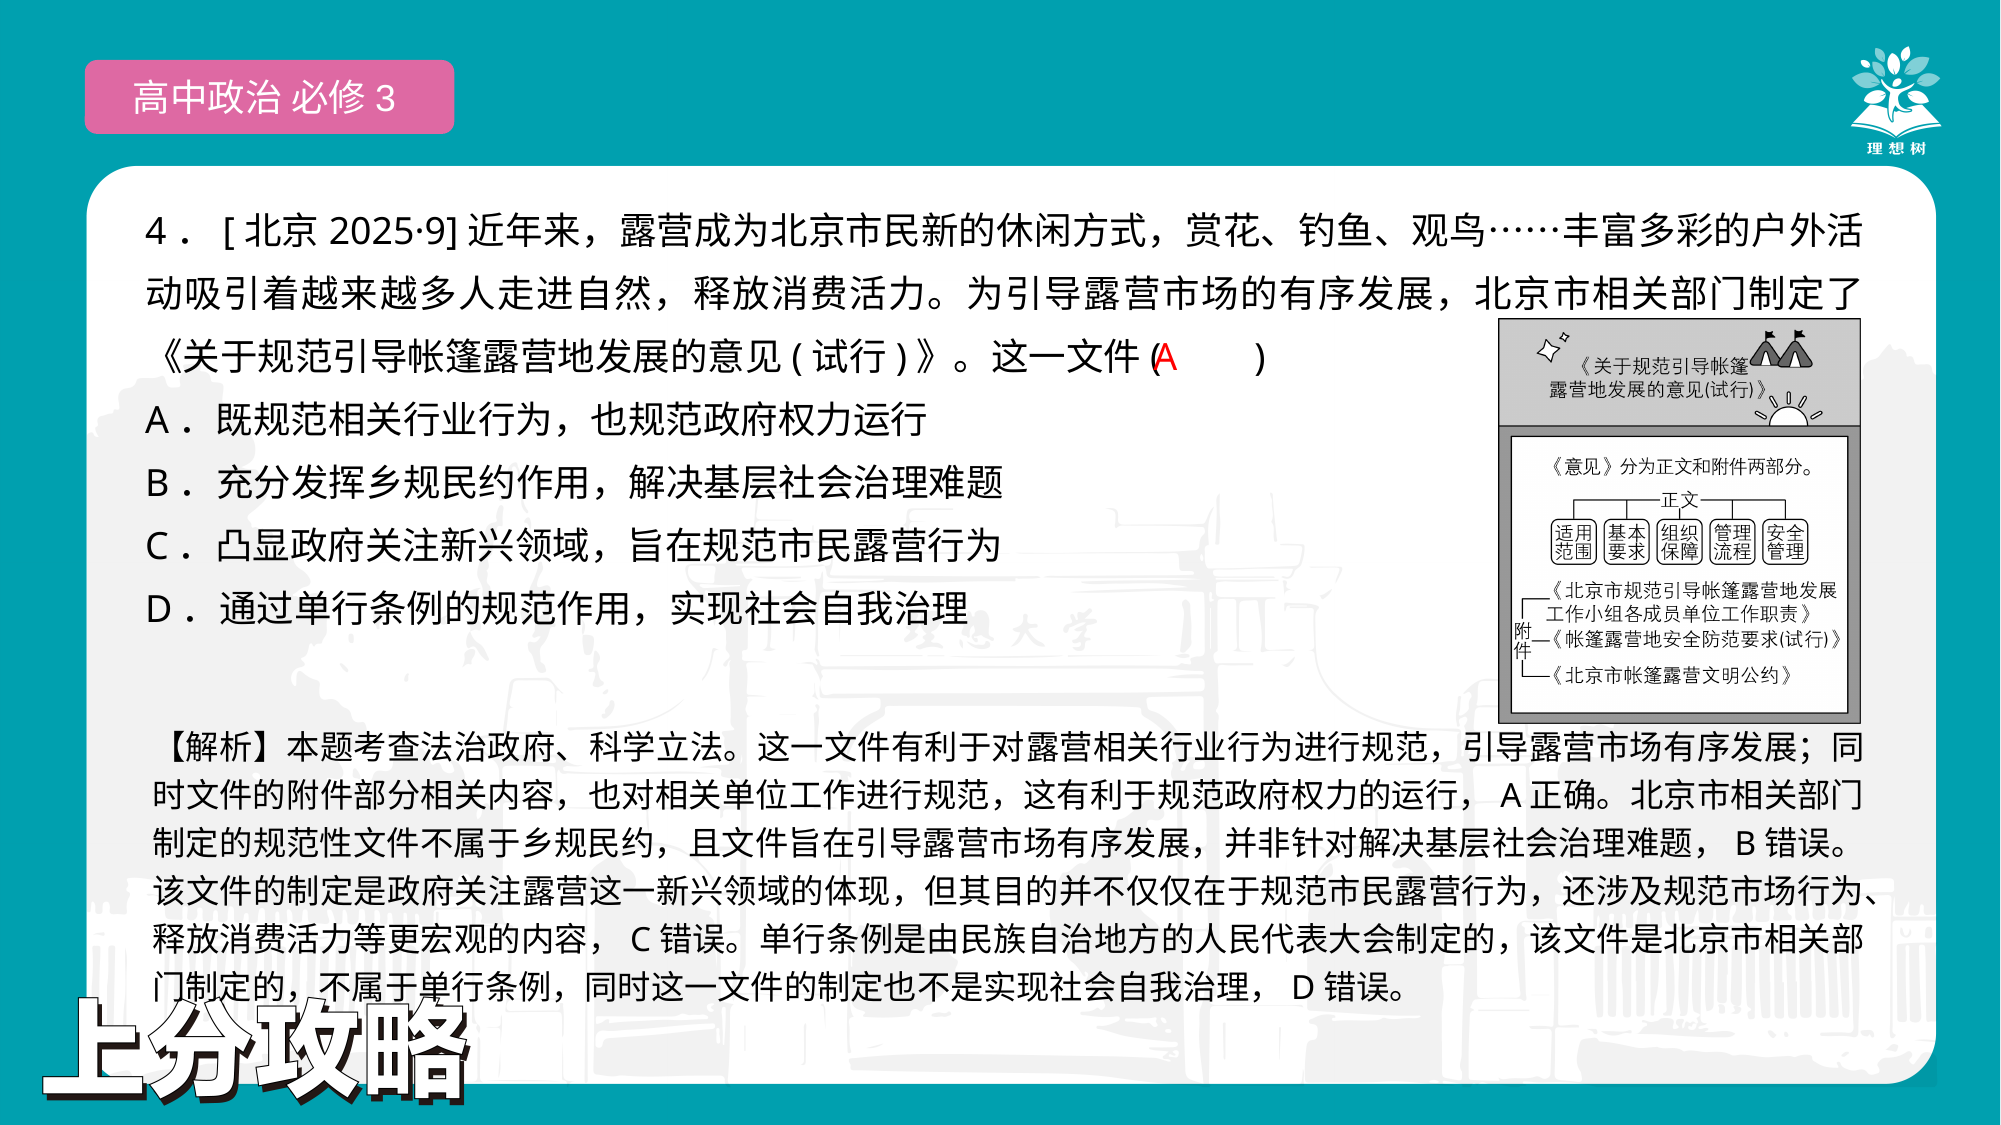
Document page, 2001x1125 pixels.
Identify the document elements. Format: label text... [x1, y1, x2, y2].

picture [0, 0, 2001, 1125]
text_box 4．[北京2025·9]近年来，露营成为北京市民新的休闲方式，赏花、钓鱼、观鸟……丰富多彩的户外活动吸引着越来越多人走进自然，释放消费活力。为引导露营市场的有序发展，北京市相关部门制定了《关于规范引导帐篷露营地发展的意见(试行)》。这一文件( ) A．既规范相关行业行为，也规范政府权力运行 B．充分发挥乡规民约作用，解决基层社会治理难题 C．凸显政府关注新兴领域，旨在规范市民露营行为 D．通过单行条例的规范作用，实现社会自我治理 [130, 181, 1880, 638]
text_box 【解析】本题考查法治政府、科学立法。这一文件有利于对露营相关行业行为进行规范，引导露营市场有序发展；同时文件的附件部分相关内容，也对相关单位工作进行规范，这有利于规范政府权力的运行，A正确。北京市相关部门制定的规范性文件不属于乡规民约，且文件旨在引导露营市场有序发展，并非针对解决基层社会治理难题，B错误。该文件的制定是政府关注露营这一新兴领域的体现，但其目的并不仅仅在于规范市民露营行为，还涉及规范市场行为、释放消费活力等更宏观的内容，C错误。单行条例是由民族自治地方的人民代表大会制定的，该文件是北京市相关部门制定的，不属于单行条例，同时这一文件的制定也不是实现社会自我治理，D错误。 [137, 710, 1880, 1014]
text_box A [1128, 303, 1246, 386]
text_box 高中政治 必修3 [83, 58, 456, 135]
